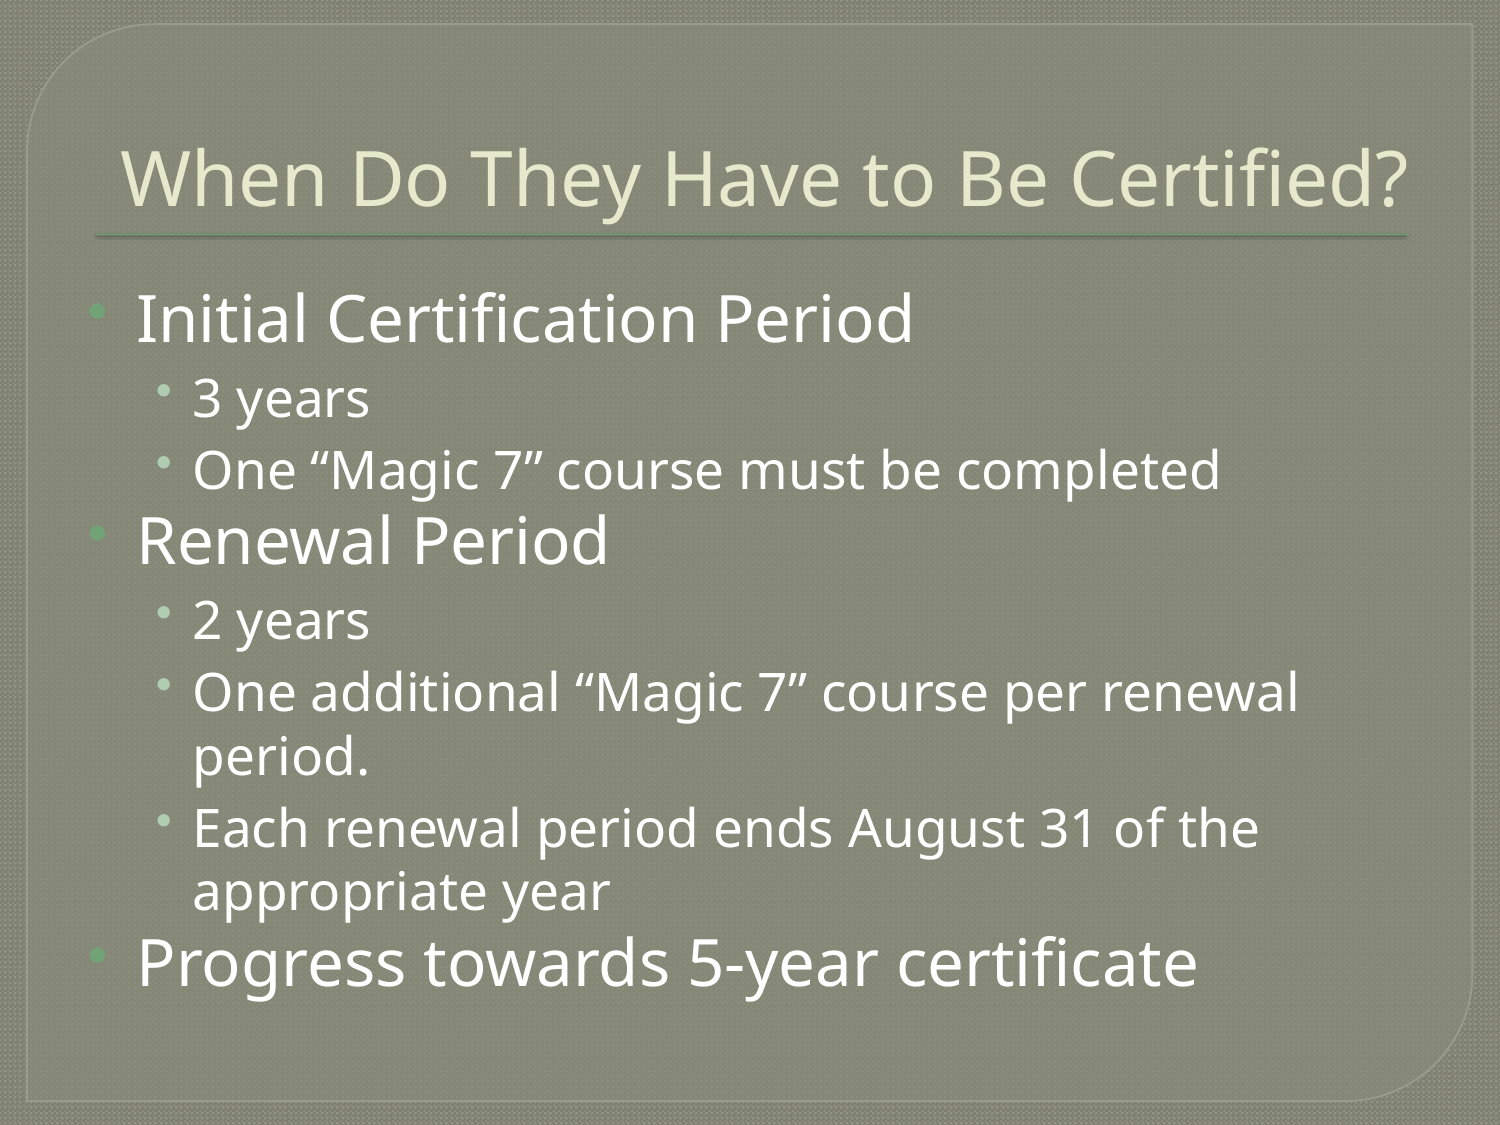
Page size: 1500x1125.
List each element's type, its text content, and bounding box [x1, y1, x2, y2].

title When Do They Have to Be Certified? [75, 41, 1425, 230]
list Initial Certification Period 3 years One “Magic 7” course must be completed Renewal Period 2 years One additional “Magic 7” course per renewal period. Each renewal period ends August 31 of the appropriate year Progress towards 5-year certificate [75, 270, 1425, 1013]
